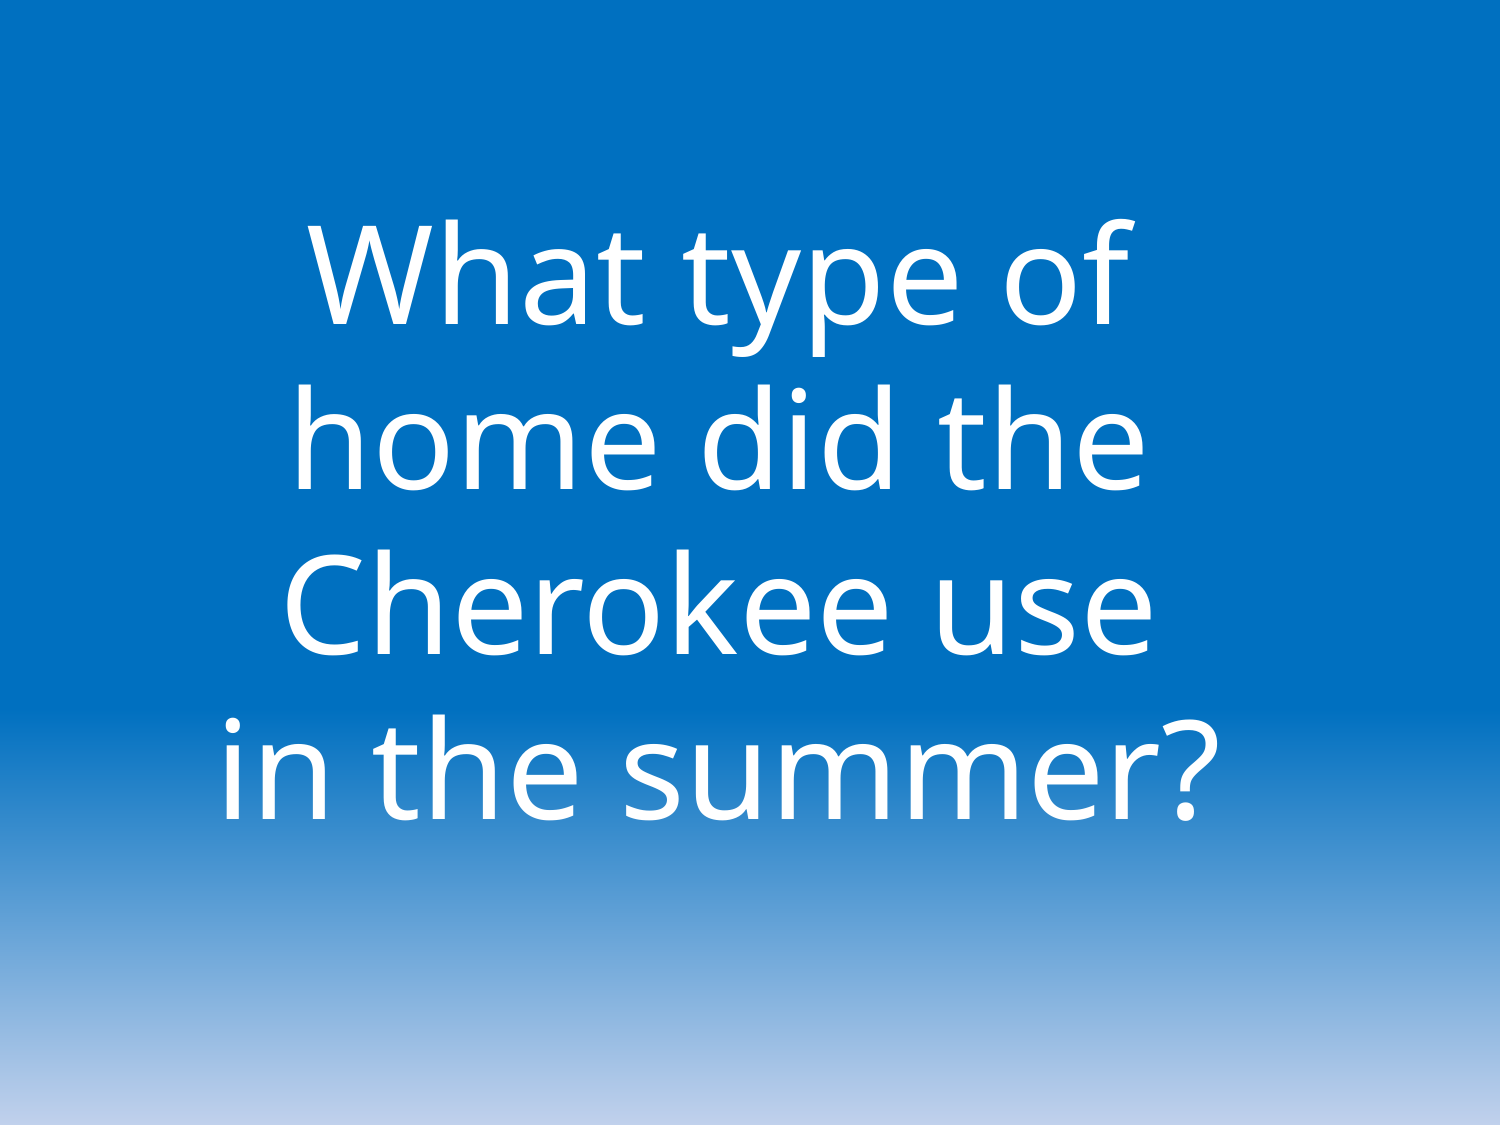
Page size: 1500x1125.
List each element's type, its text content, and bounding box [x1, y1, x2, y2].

text_box What type of home did the Cherokee use in the summer? [199, 179, 1238, 855]
